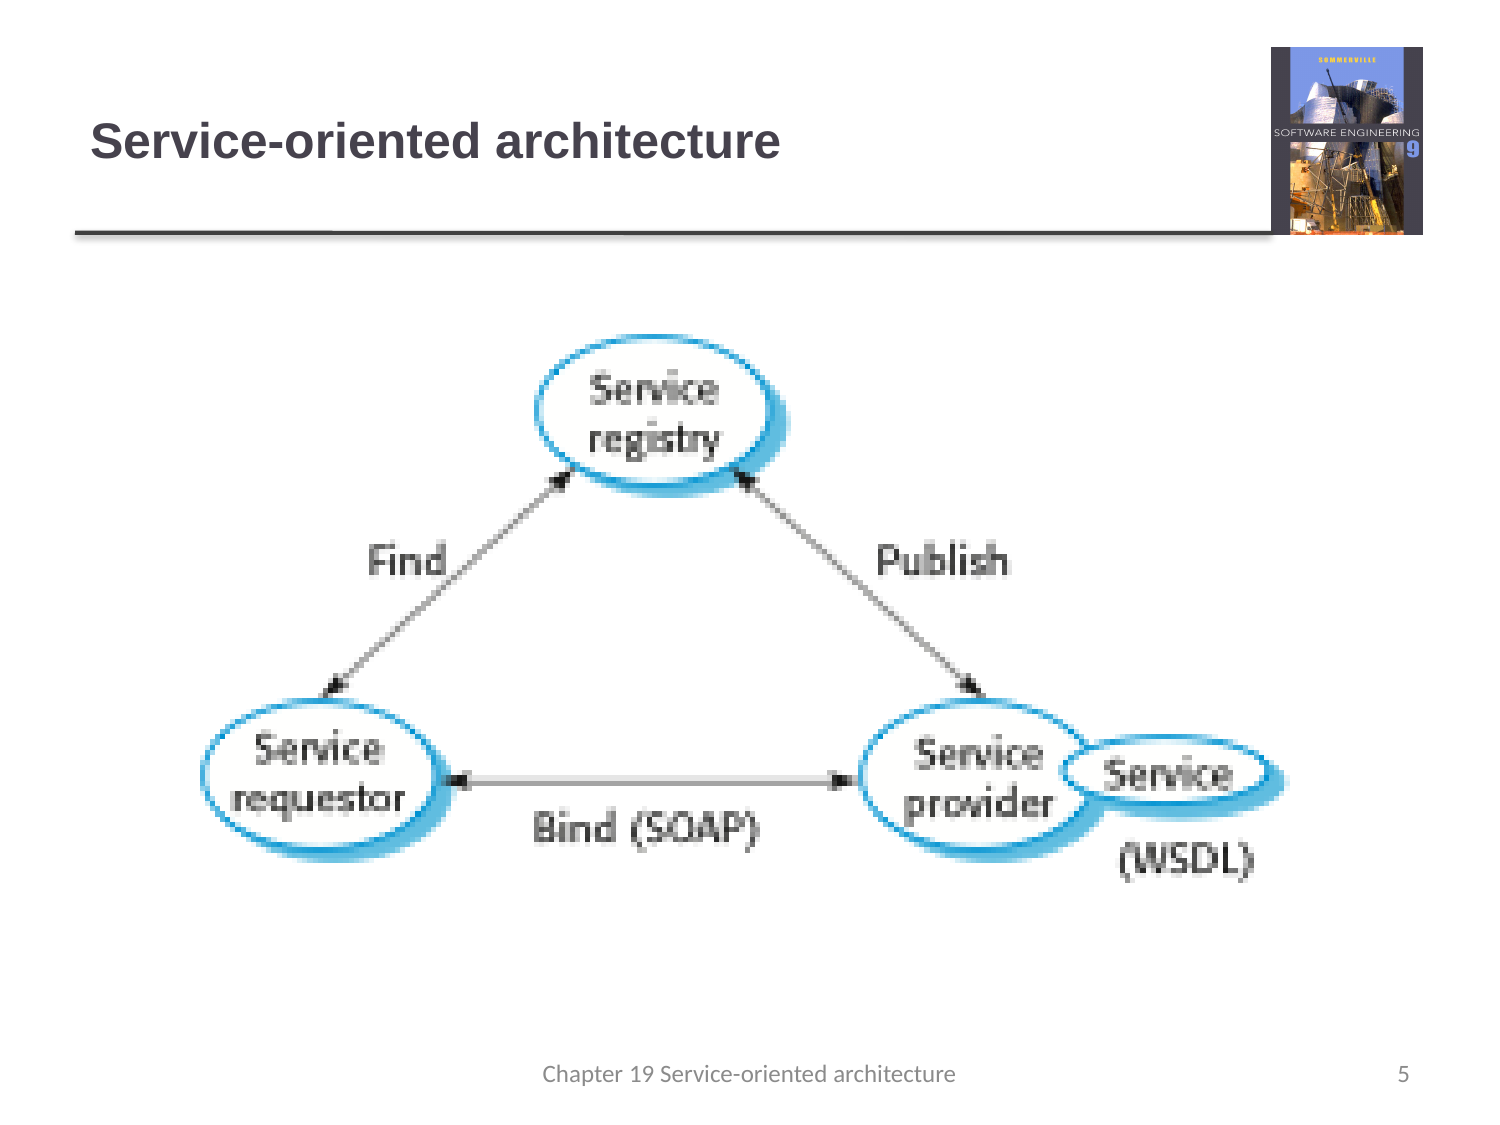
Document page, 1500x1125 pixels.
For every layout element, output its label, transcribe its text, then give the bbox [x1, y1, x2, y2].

title Service-oriented architecture [74, 44, 1272, 233]
footer Chapter 19 Service-oriented architecture [512, 1042, 988, 1103]
picture [1272, 47, 1423, 235]
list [199, 311, 1290, 912]
slide_number 5 [1074, 1042, 1425, 1103]
